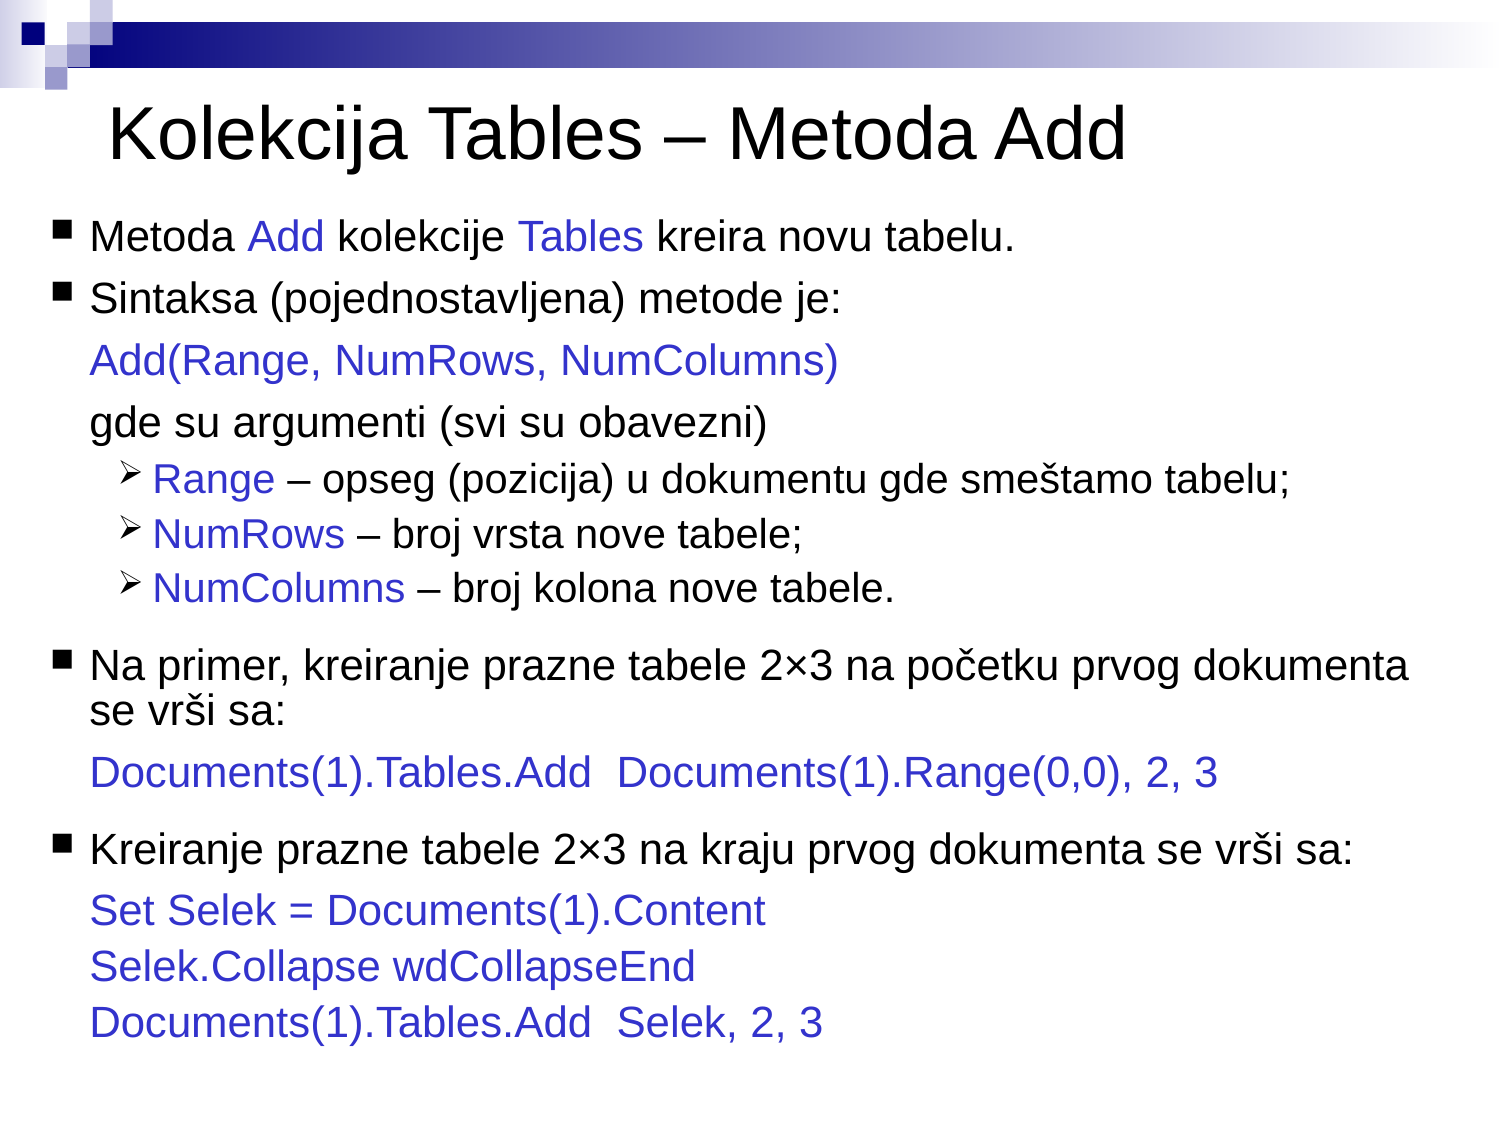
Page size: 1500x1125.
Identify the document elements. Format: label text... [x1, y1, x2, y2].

text_box Metoda Add kolekcije Tables kreira novu tabelu. Sintaksa (pojednostavljena) metode je: Add(Range, NumRows, NumColumns) gde su argumenti (svi su obavezni) Range – opseg (pozicija) u dokumentu gde smeštamo tabelu; NumRows – broj vrsta nove tabele; NumColumns – broj kolona nove tabele. Na primer, kreiranje prazne tabele 2×3 na početku prvog dokumenta se vrši sa: Documents(1).Tables.Add Documents(1).Range(0,0), 2, 3 Kreiranje prazne tabele 2×3 na kraju prvog dokumenta se vrši sa: Set Selek = Documents(1).Content Selek.Collapse wdCollapseEnd Documents(1).Tables.Add Selek, 2, 3 [41, 207, 1471, 1094]
title Kolekcija Tables – Metoda Add [92, 75, 1187, 185]
text_box [41, 676, 1450, 1094]
